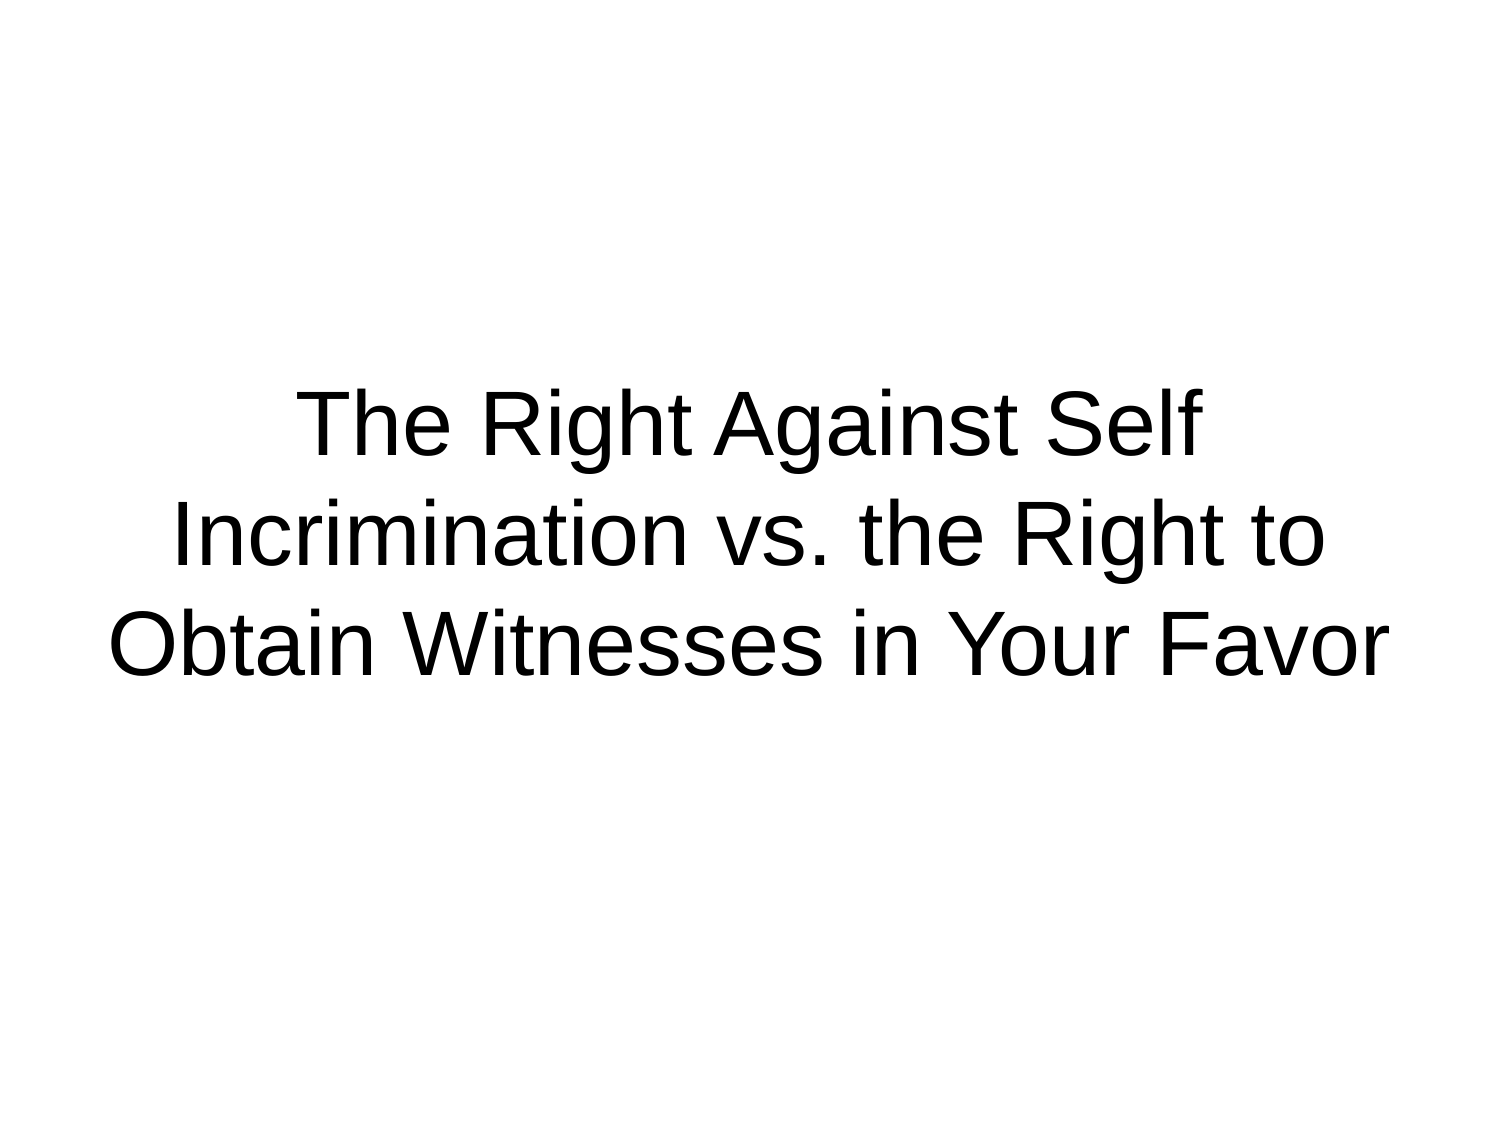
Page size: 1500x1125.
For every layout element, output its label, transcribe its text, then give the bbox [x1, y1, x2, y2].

title The Right Against Self Incrimination vs. the Right to Obtain Witnesses in Your Favor [74, 44, 1426, 1013]
